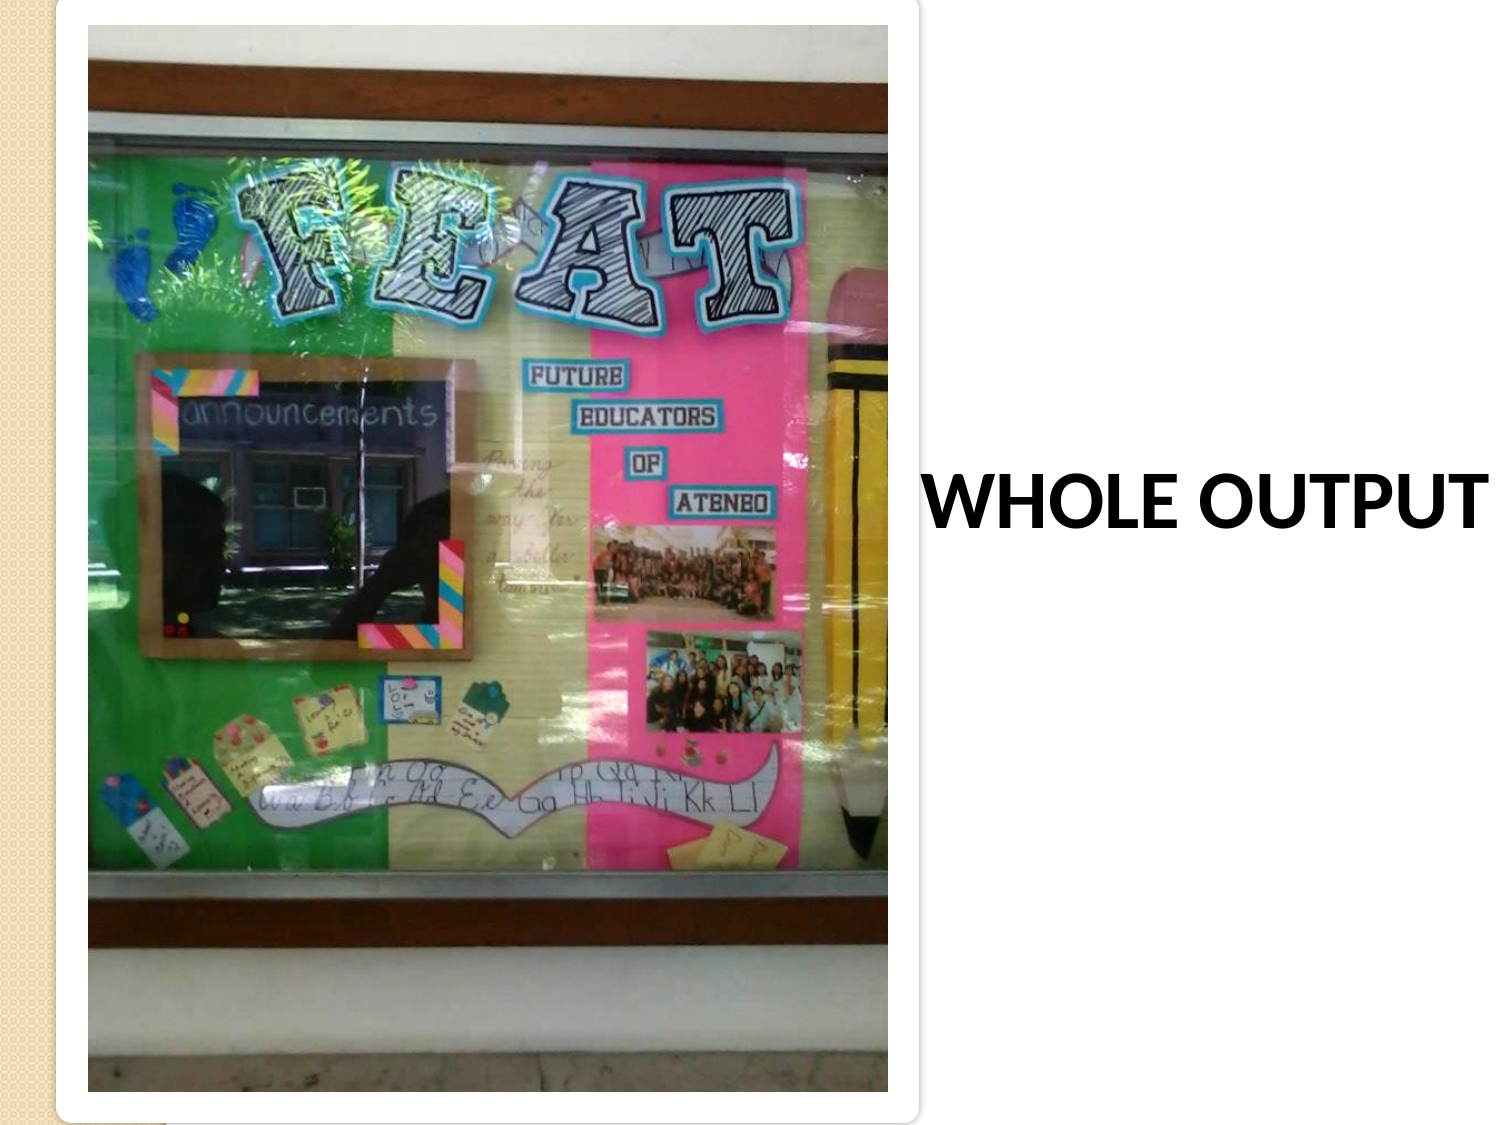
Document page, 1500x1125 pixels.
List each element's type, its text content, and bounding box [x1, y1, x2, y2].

picture [87, 24, 888, 1092]
text_box WHOLE OUTPUT [905, 437, 1500, 553]
